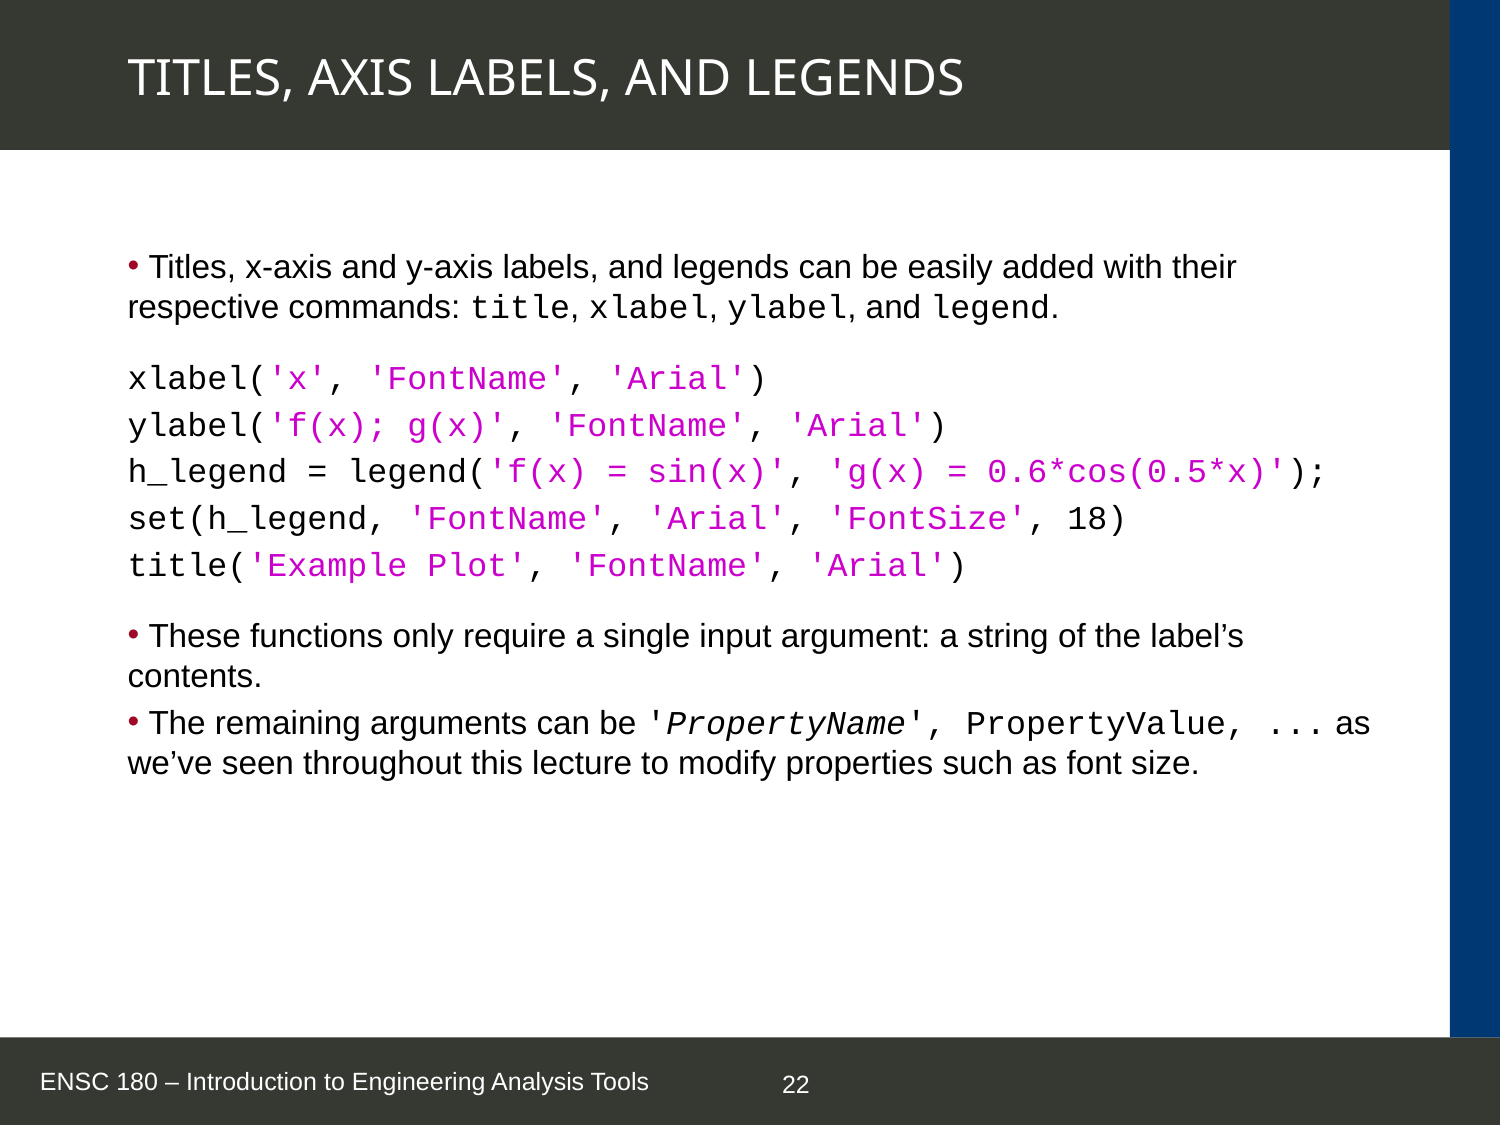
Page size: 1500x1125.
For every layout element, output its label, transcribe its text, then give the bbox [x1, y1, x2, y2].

title TITLES, AXIS LABELS, AND LEGENDS [112, 37, 1450, 138]
list Titles, x-axis and y-axis labels, and legends can be easily added with their respective commands: title, xlabel, ylabel, and legend. xlabel('x', 'FontName', 'Arial') ylabel('f(x); g(x)', 'FontName', 'Arial') h_legend = legend('f(x) = sin(x)', 'g(x) = 0.6*cos(0.5*x)'); set(h_legend, 'FontName', 'Arial', 'FontSize', 18) title('Example Plot', 'FontName', 'Arial') These functions only require a single input argument: a string of the label’s contents. The remaining arguments can be 'PropertyName', PropertyValue, ... as we’ve seen throughout this lecture to modify properties such as font size. [112, 237, 1388, 1029]
footer ENSC 180 – Introduction to Engineering Analysis Tools [24, 1057, 740, 1113]
